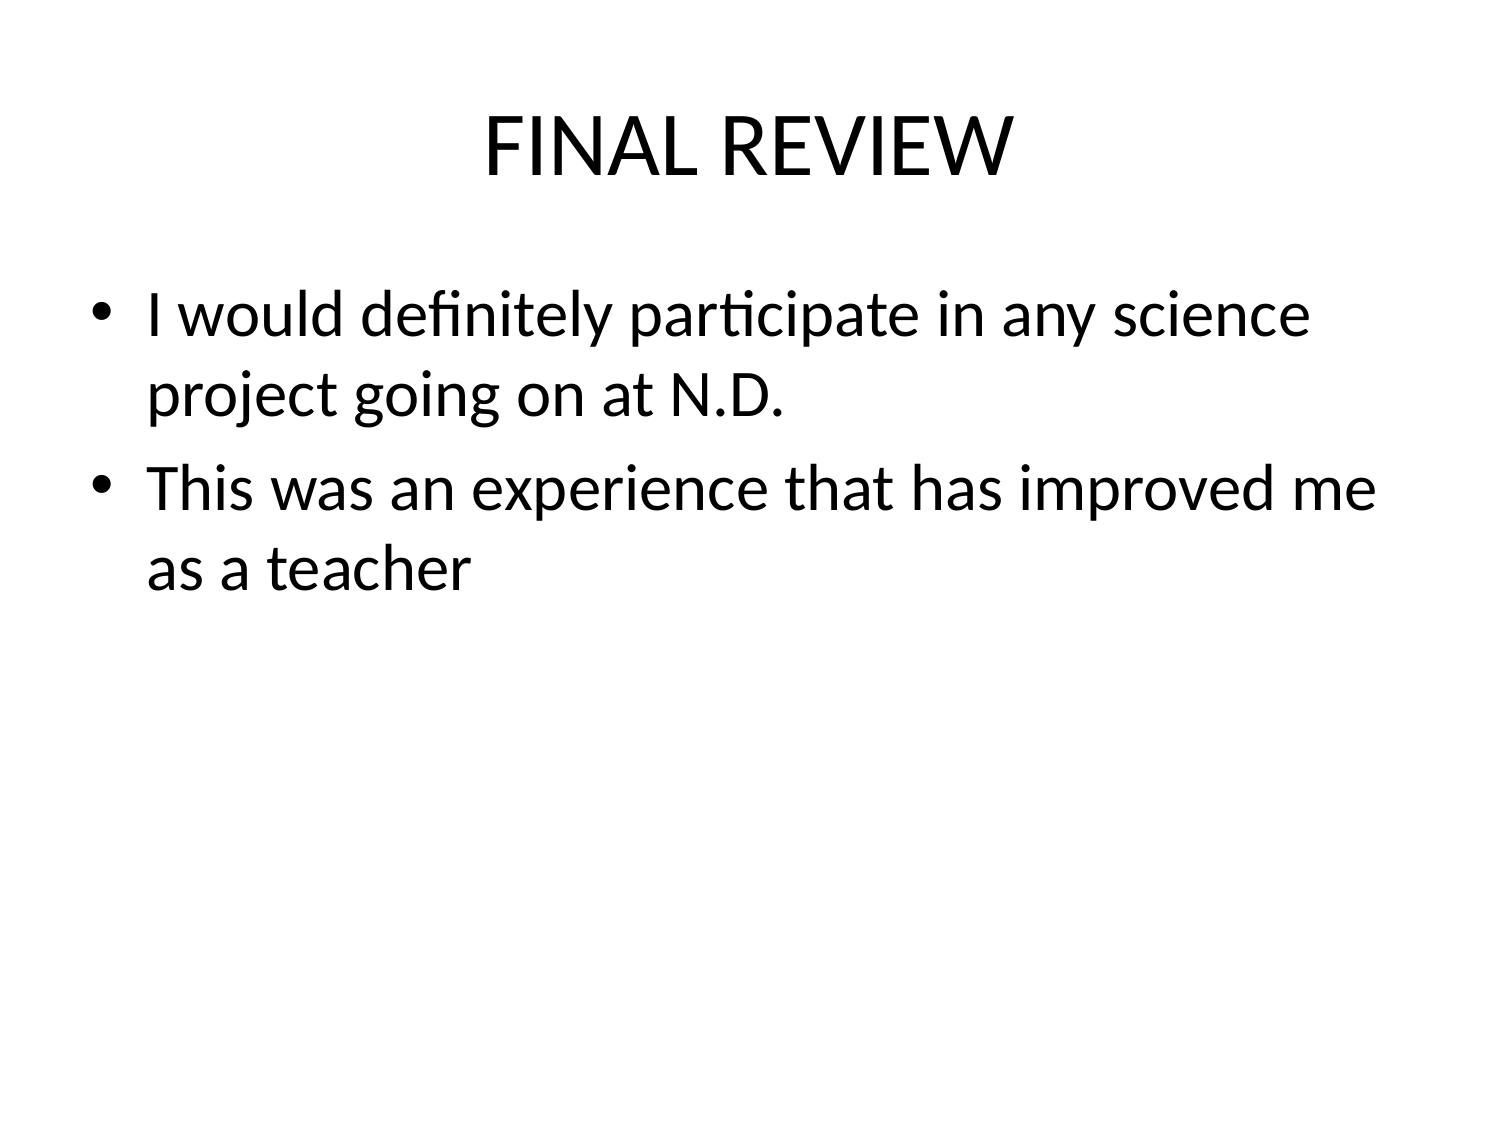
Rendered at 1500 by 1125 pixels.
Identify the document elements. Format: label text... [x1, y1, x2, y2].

title FINAL REVIEW [75, 45, 1425, 233]
list I would definitely participate in any science project going on at N.D. This was an experience that has improved me as a teacher [75, 262, 1425, 1005]
